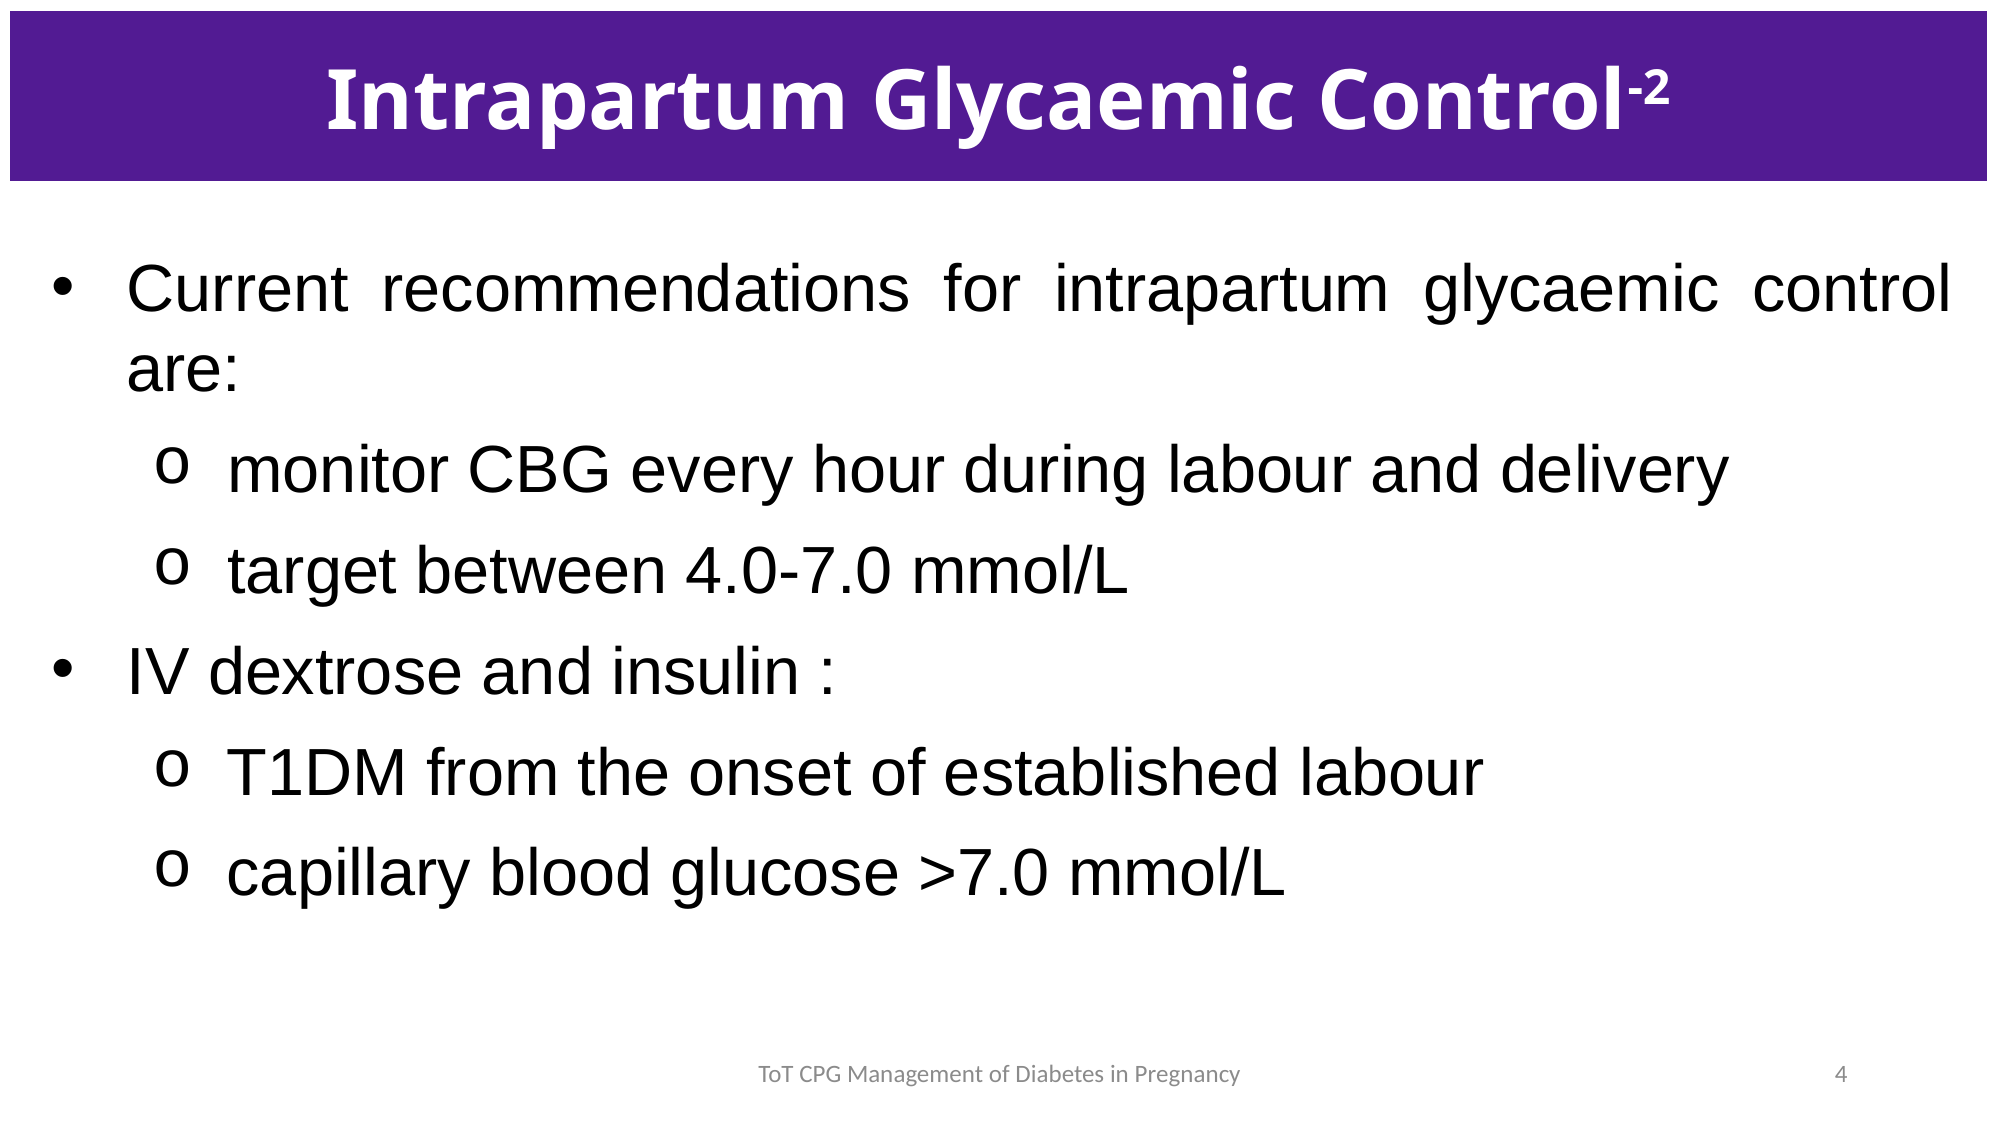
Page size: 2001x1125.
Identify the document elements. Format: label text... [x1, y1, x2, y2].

list Current recommendations for intrapartum glycaemic control are: monitor CBG every hour during labour and delivery target between 4.0-7.0 mmol/L IV dextrose and insulin : T1DM from the onset of established labour capillary blood glucose >7.0 mmol/L [21, 237, 1969, 1075]
footer ToT CPG Management of Diabetes in Pregnancy [662, 1042, 1338, 1103]
table_header Intrapartum Glycaemic Control-2 [10, 11, 1987, 181]
slide_number 4 [1412, 1042, 1863, 1103]
